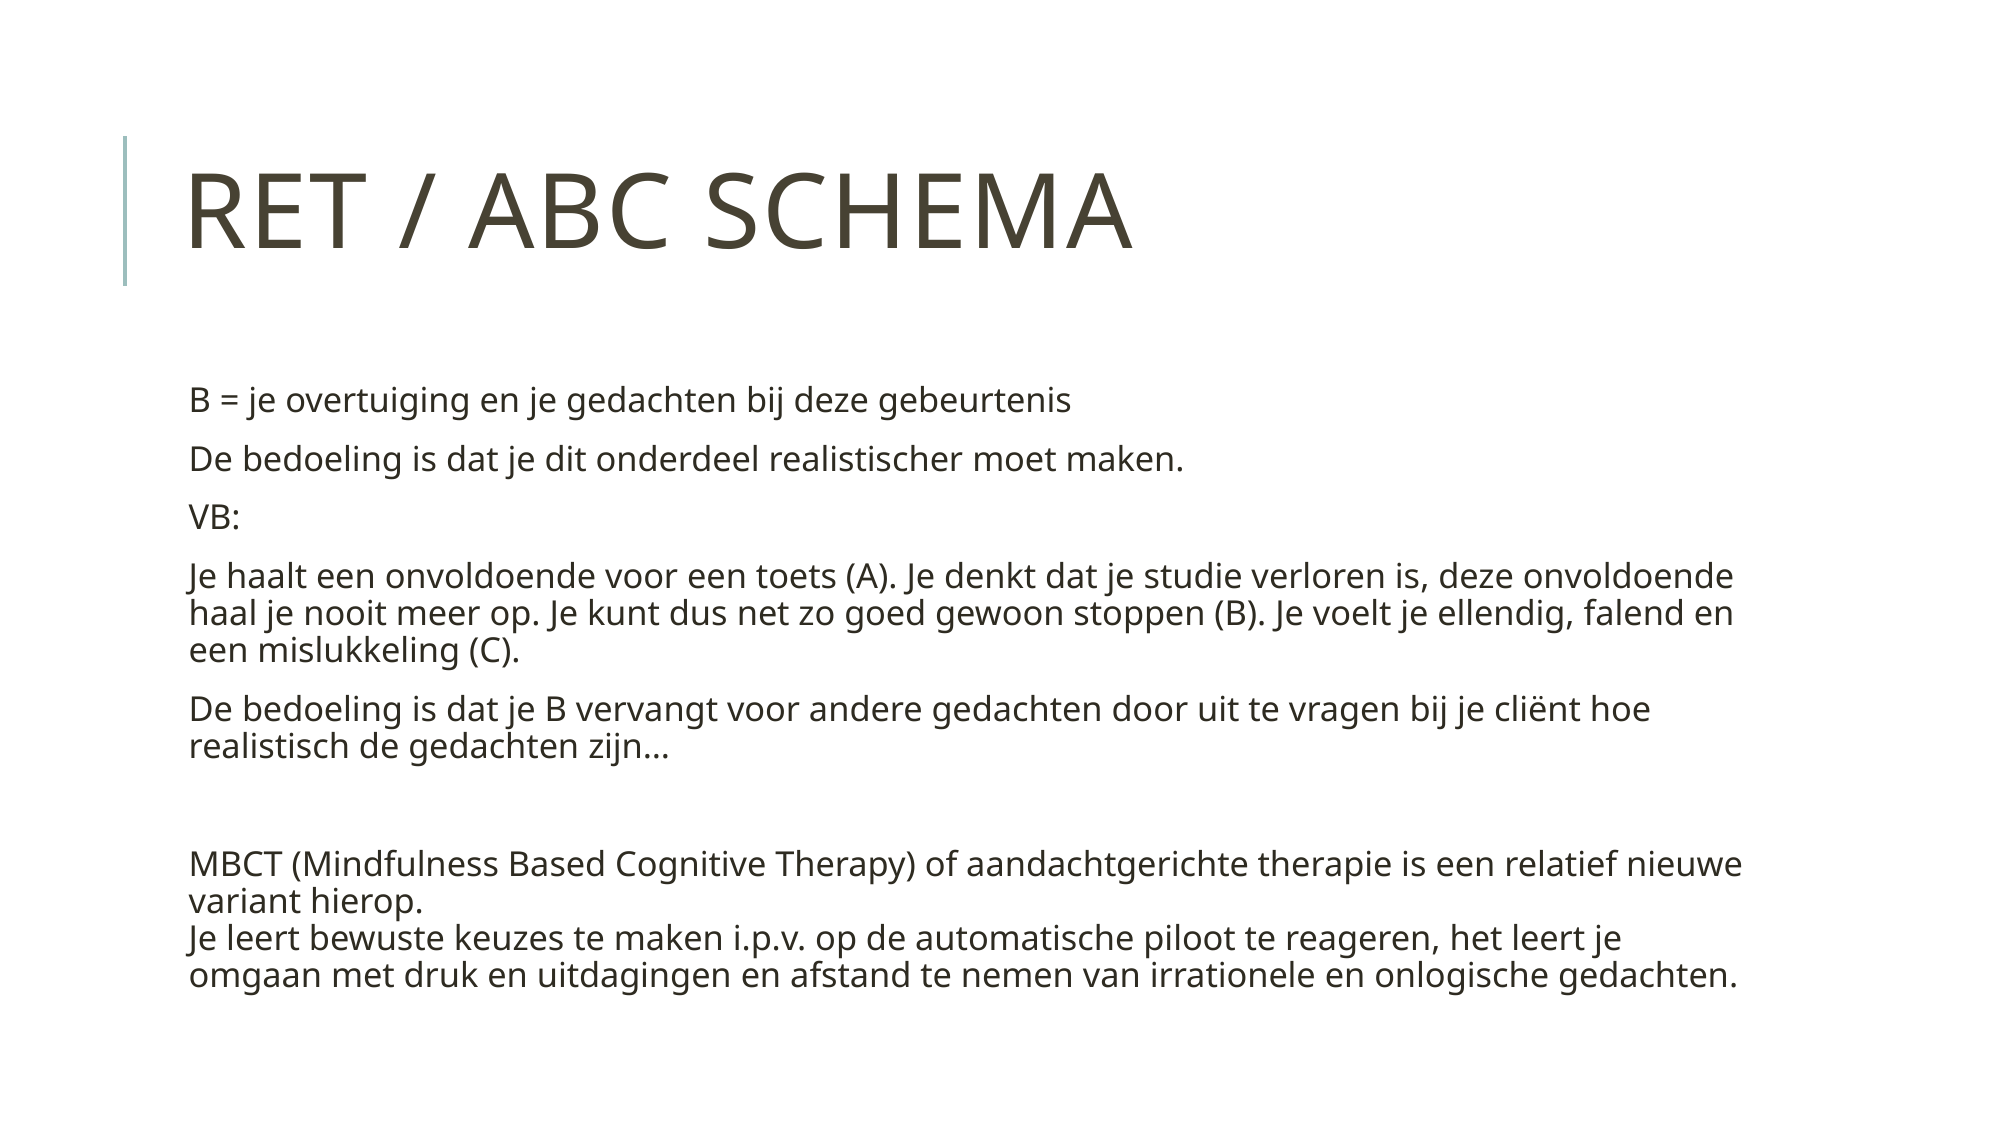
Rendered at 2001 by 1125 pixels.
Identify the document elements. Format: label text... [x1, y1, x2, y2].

title RET / ABC schema [168, 96, 1763, 342]
list B = je overtuiging en je gedachten bij deze gebeurtenis De bedoeling is dat je dit onderdeel realistischer moet maken. VB: Je haalt een onvoldoende voor een toets (A). Je denkt dat je studie verloren is, deze onvoldoende haal je nooit meer op. Je kunt dus net zo goed gewoon stoppen (B). Je voelt je ellendig, falend en een mislukkeling (C). De bedoeling is dat je B vervangt voor andere gedachten door uit te vragen bij je cliënt hoe realistisch de gedachten zijn… MBCT (Mindfulness Based Cognitive Therapy) of aandachtgerichte therapie is een relatief nieuwe variant hierop. Je leert bewuste keuzes te maken i.p.v. op de automatische piloot te reageren, het leert je omgaan met druk en uitdagingen en afstand te nemen van irrationele en onlogische gedachten. [168, 375, 1763, 1035]
